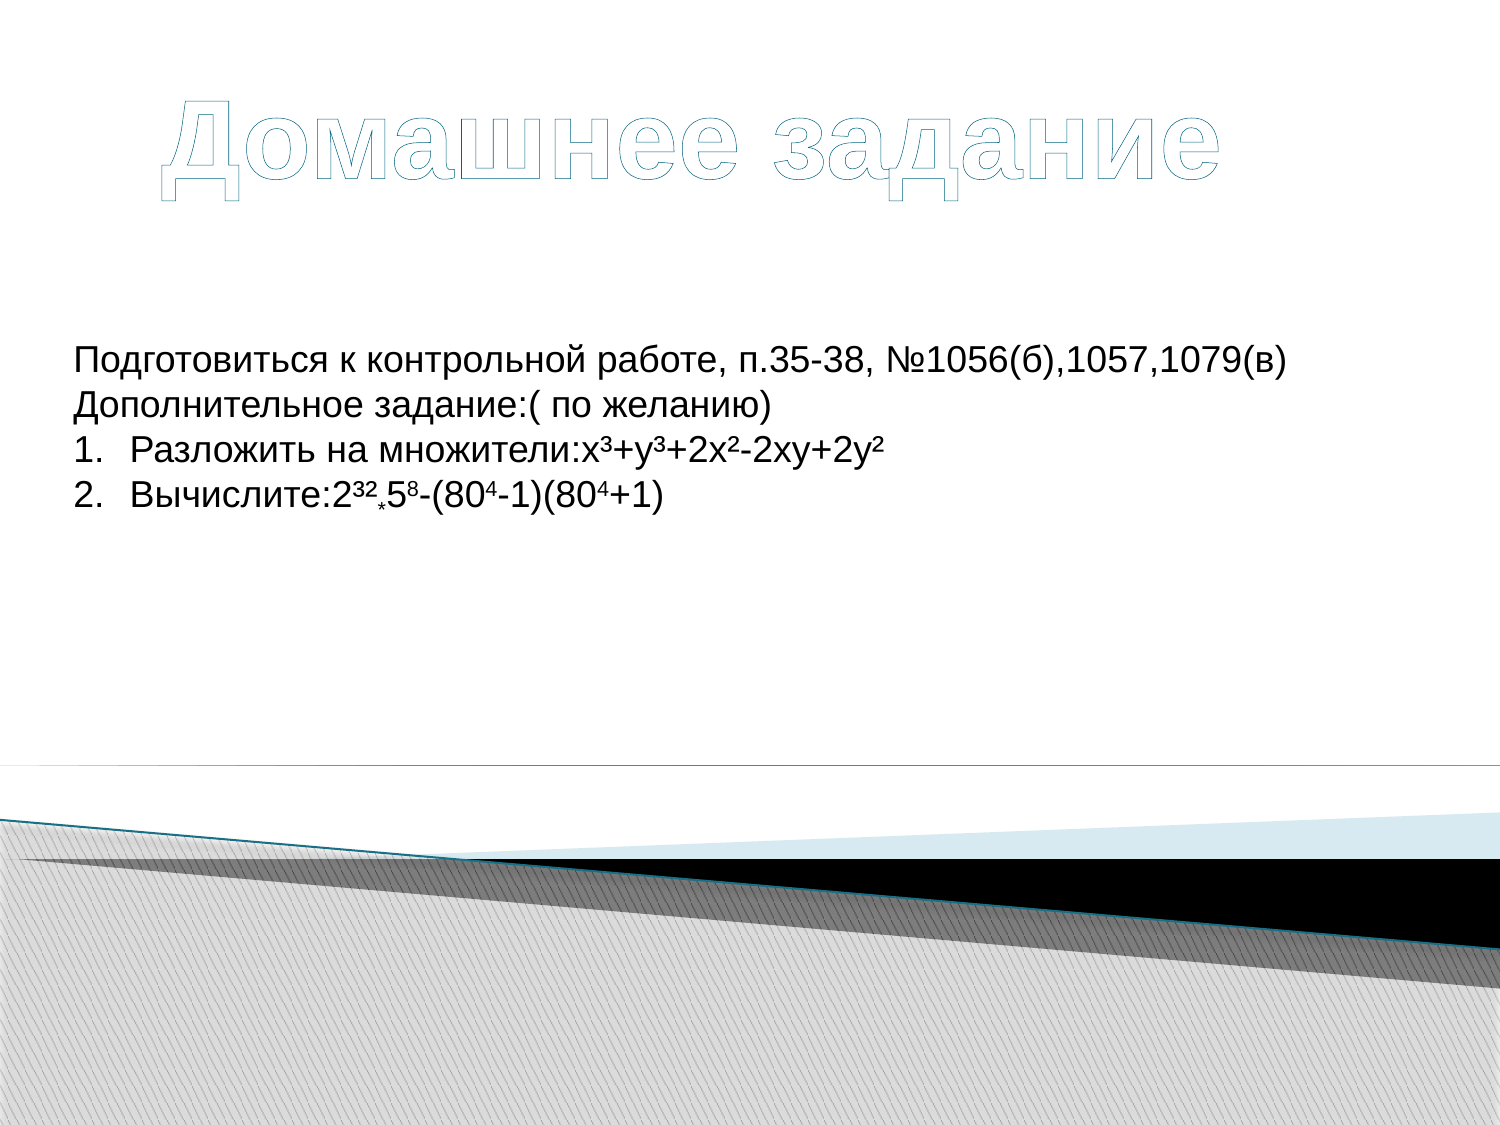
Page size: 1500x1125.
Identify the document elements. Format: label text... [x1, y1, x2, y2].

text_box Подготовиться к контрольной работе, п.35-38, №1056(б),1057,1079(в) Дополнительное задание:( по желанию) Разложить на множители:х³+у³+2х²-2ху+2у² Вычислите:2³²*58-(804-1)(804+1) [58, 328, 1430, 529]
picture [5, 859, 1500, 989]
text_box Домашнее задание [145, 58, 1238, 209]
